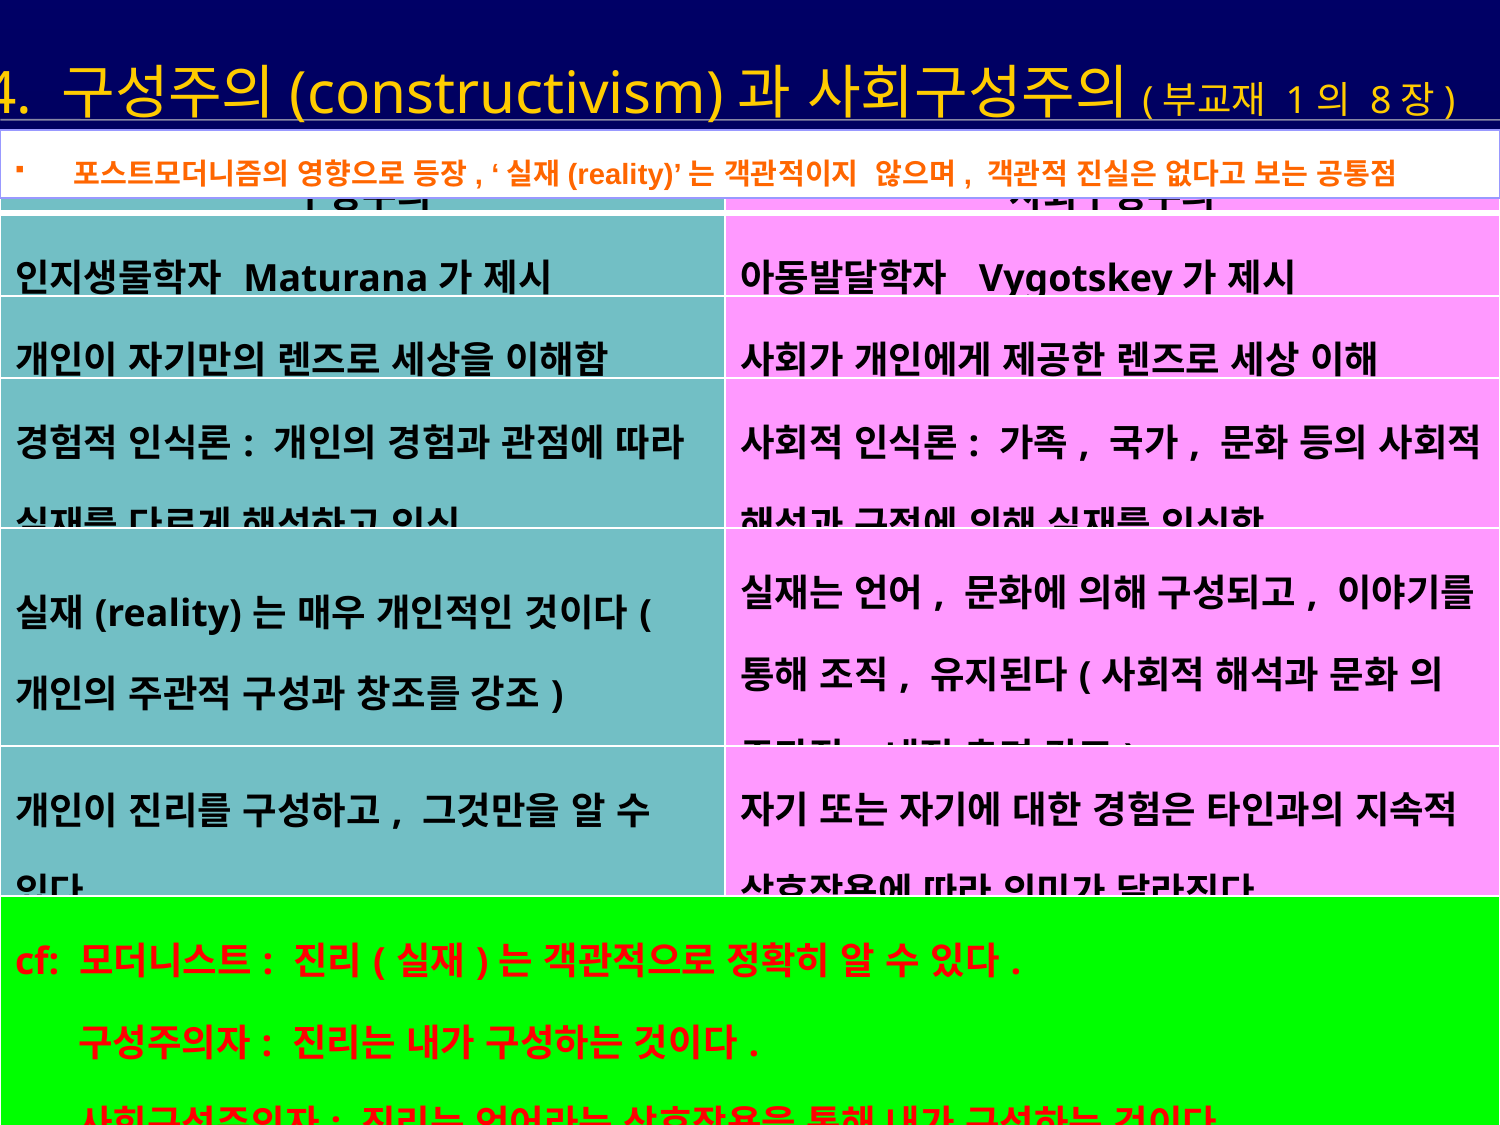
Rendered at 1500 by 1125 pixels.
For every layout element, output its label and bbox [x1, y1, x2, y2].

text_box [0, 47, 1500, 1125]
